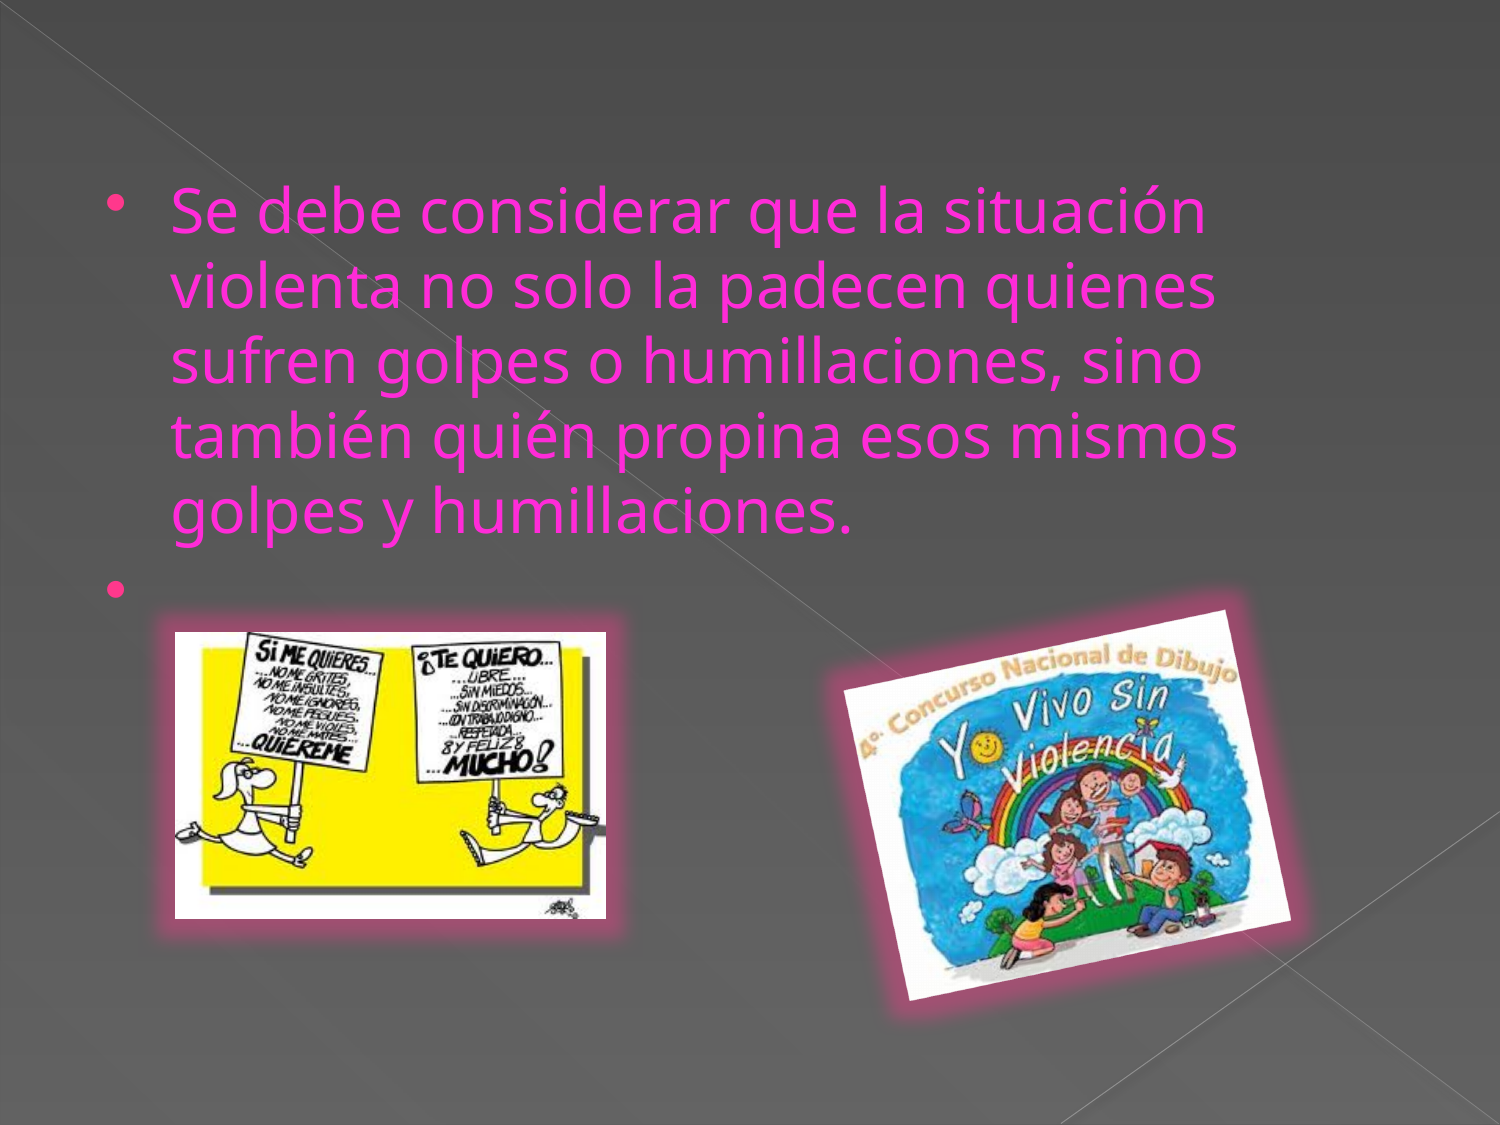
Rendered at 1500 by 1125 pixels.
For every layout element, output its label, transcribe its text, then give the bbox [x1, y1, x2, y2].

picture [175, 632, 606, 919]
list Se debe considerar que la situación violenta no solo la padecen quienes sufren golpes o humillaciones, sino también quién propina esos mismos golpes y humillaciones. [82, 164, 1425, 1059]
picture [845, 611, 1290, 1000]
